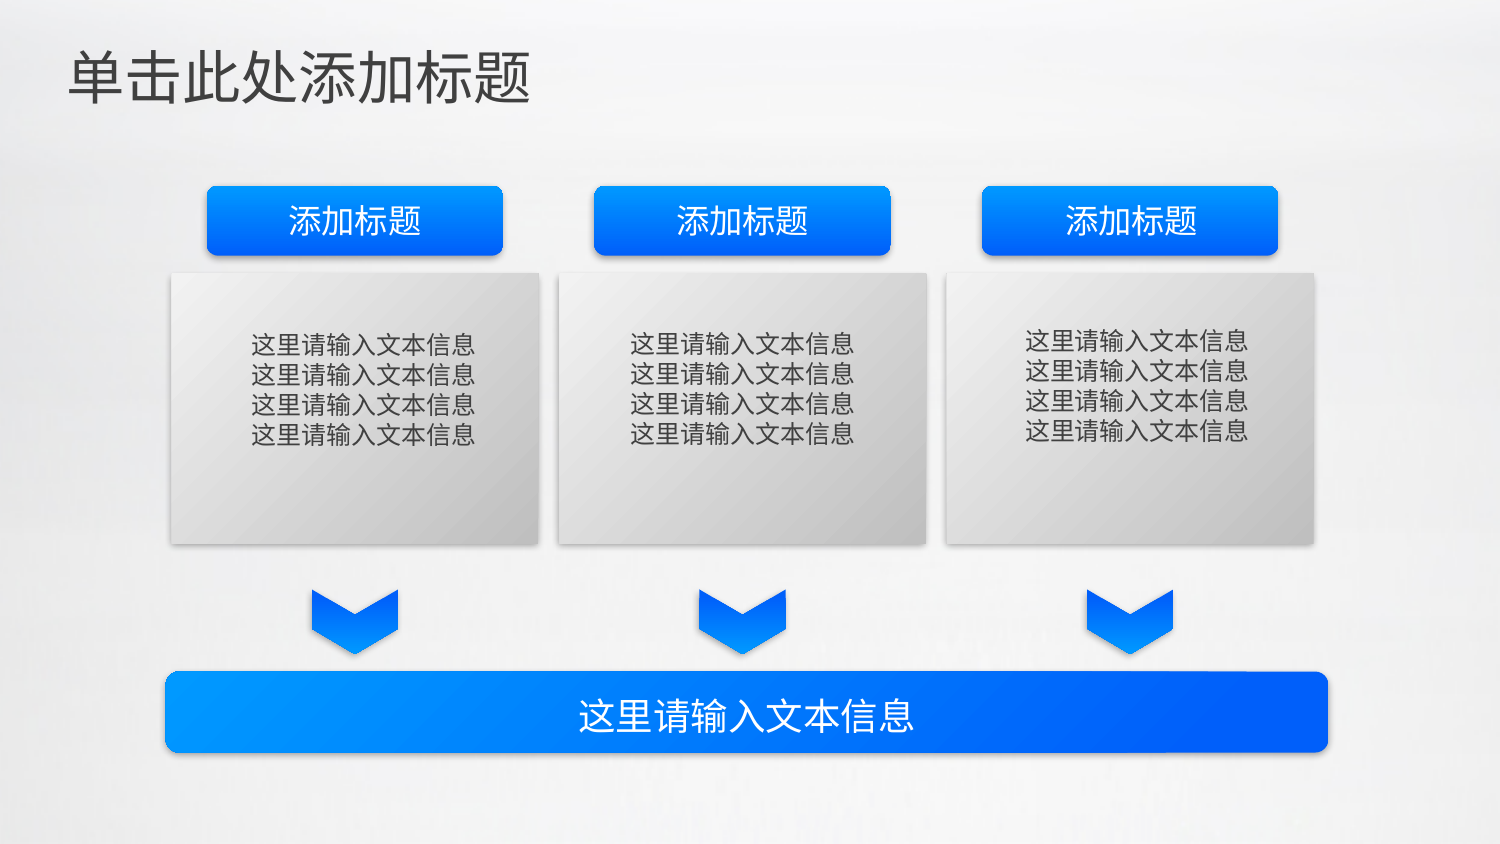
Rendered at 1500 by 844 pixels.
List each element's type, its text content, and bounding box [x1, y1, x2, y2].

text_box 这里请输入文本信息 [260, 685, 1234, 746]
text_box [171, 273, 539, 544]
text_box 添加标题 [610, 192, 875, 248]
text_box [946, 273, 1314, 544]
text_box [1086, 588, 1175, 655]
picture [0, 0, 1500, 844]
text_box 这里请输入文本信息 这里请输入文本信息 这里请输入文本信息 这里请输入文本信息 [1010, 317, 1341, 453]
text_box [594, 185, 891, 256]
text_box [136, 155, 1351, 578]
text_box 添加标题 [999, 192, 1264, 248]
text_box [698, 588, 787, 655]
text_box [558, 273, 927, 544]
text_box [164, 670, 1330, 754]
text_box [981, 185, 1279, 256]
text_box 添加标题 [223, 192, 487, 248]
text_box [311, 588, 399, 655]
text_box [206, 185, 504, 256]
text_box 单击此处添加标题 [51, 33, 597, 127]
text_box 这里请输入文本信息 这里请输入文本信息 这里请输入文本信息 这里请输入文本信息 [615, 320, 960, 456]
text_box 这里请输入文本信息 这里请输入文本信息 这里请输入文本信息 这里请输入文本信息 [236, 322, 564, 458]
